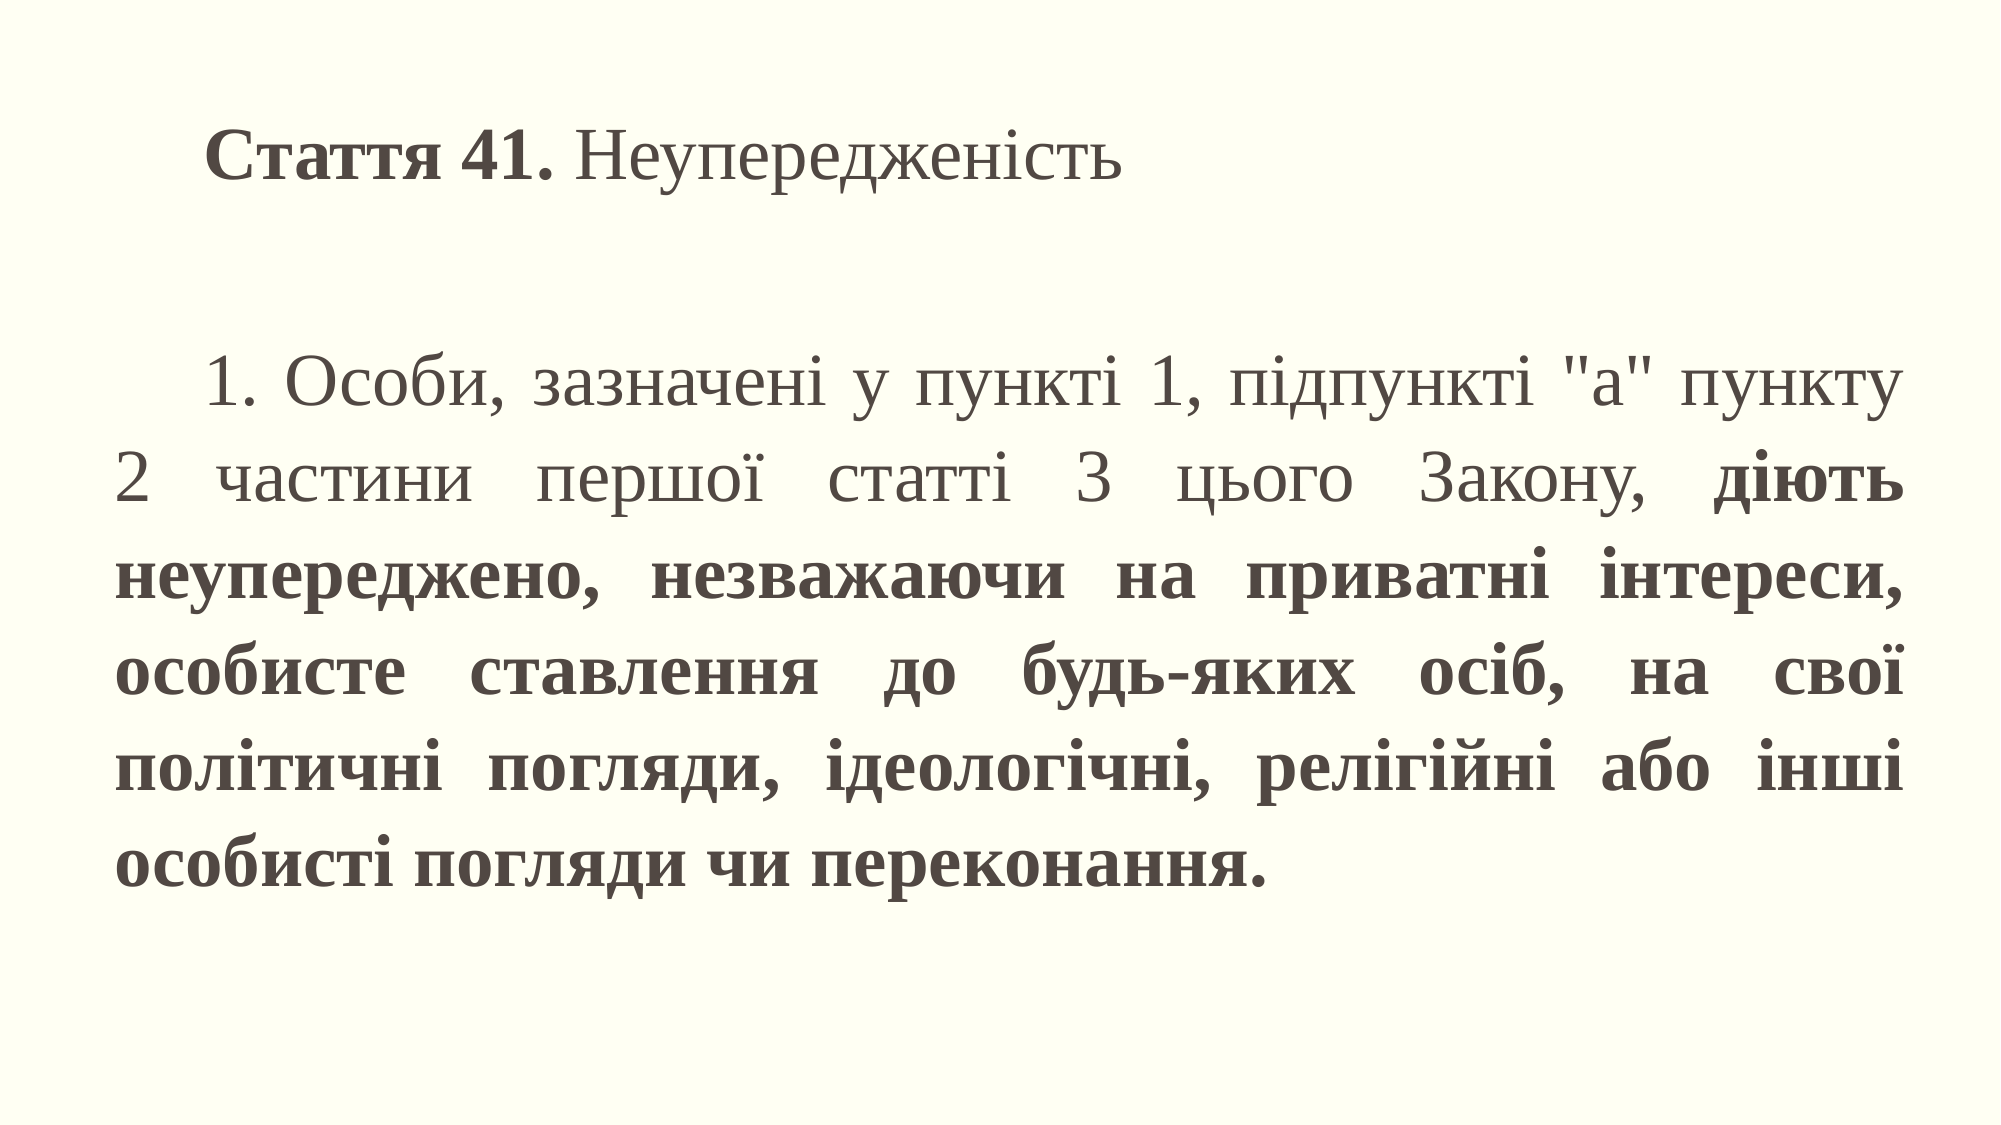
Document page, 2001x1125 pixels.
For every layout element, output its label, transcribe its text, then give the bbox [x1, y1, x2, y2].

text_box Стаття 41. Неупередженість 1. Особи, зазначені у пункті 1, підпункті "а" пункту 2 частини першої статті 3 цього Закону, діють неупереджено, незважаючи на приватні інтереси, особисте ставлення до будь-яких осіб, на свої політичні погляди, ідеологічні, релігійні або інші особисті погляди чи переконання. [99, 91, 1921, 910]
